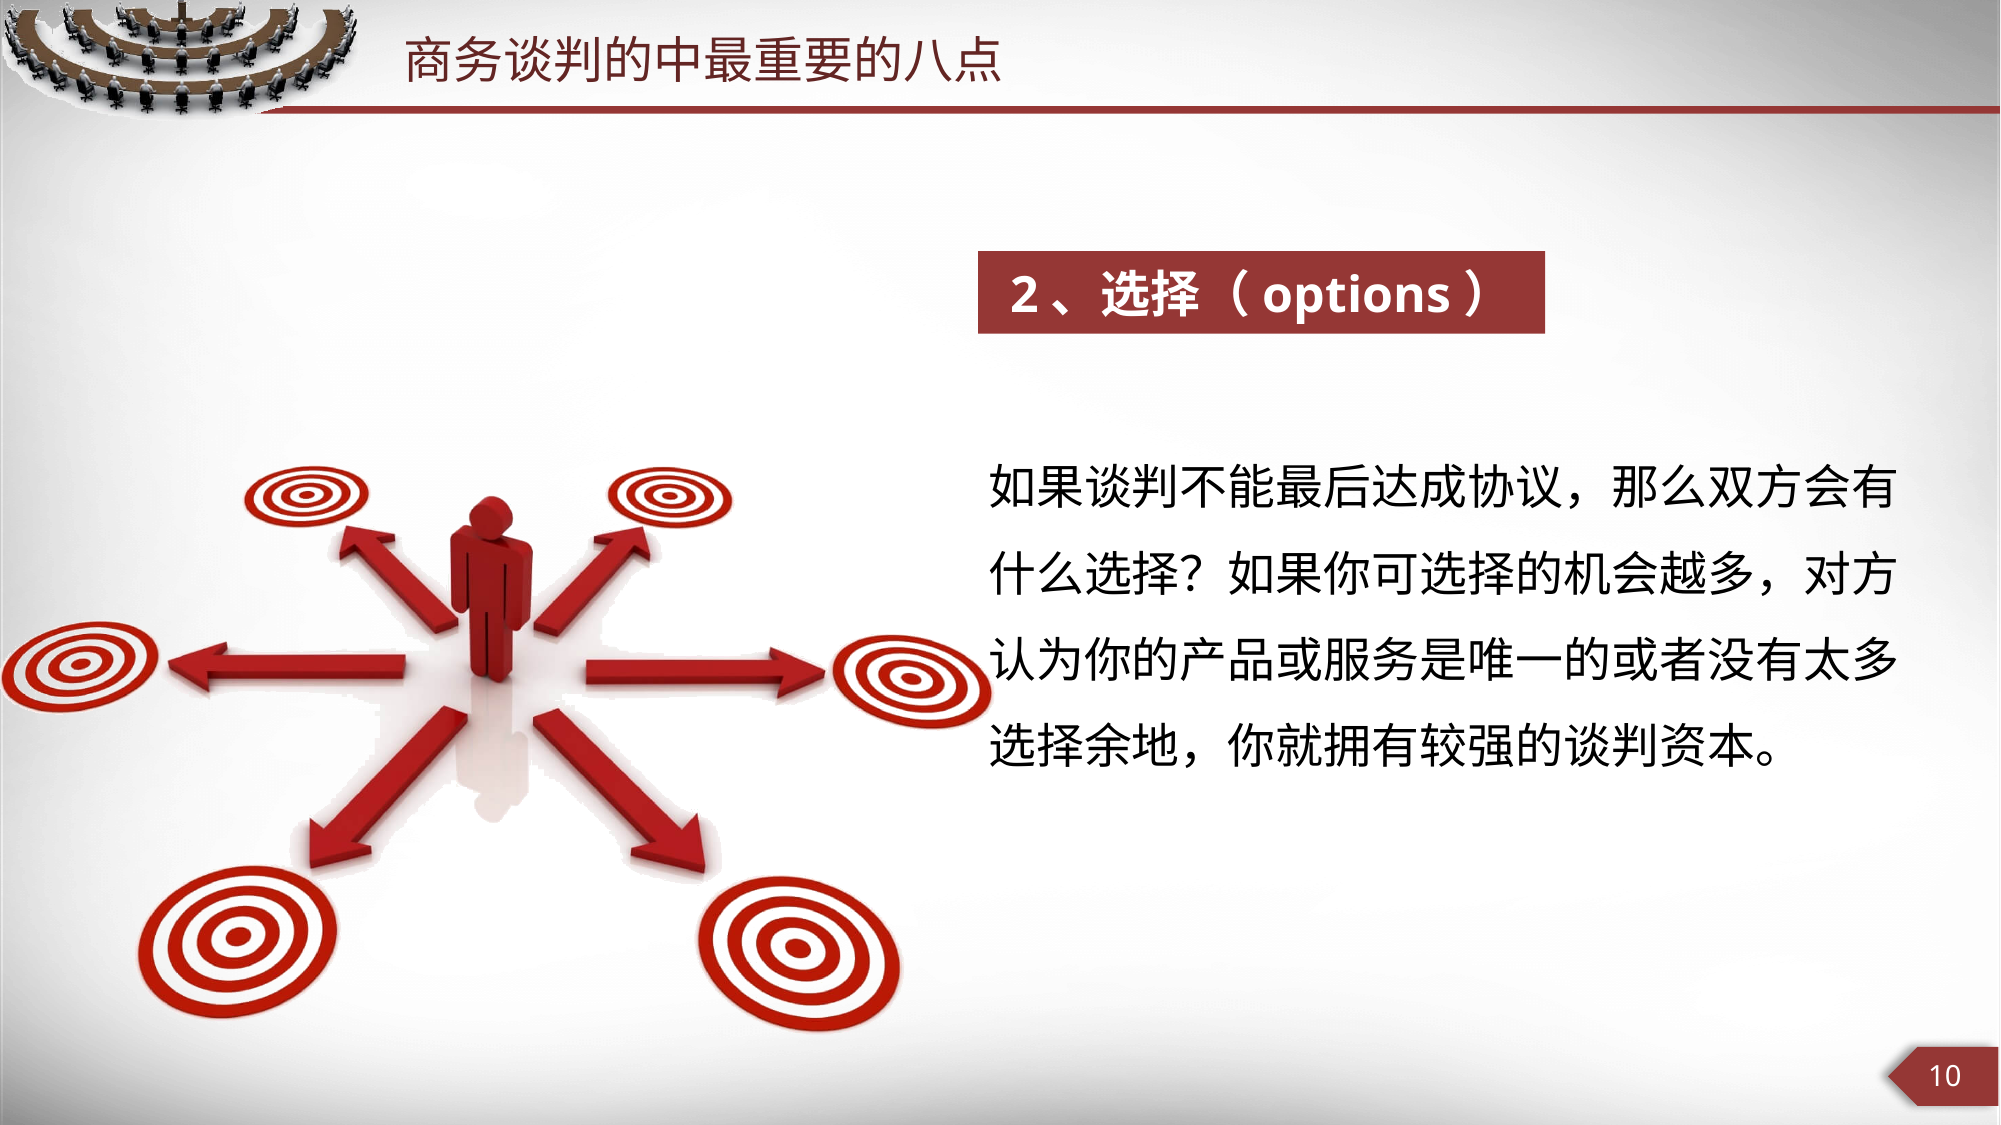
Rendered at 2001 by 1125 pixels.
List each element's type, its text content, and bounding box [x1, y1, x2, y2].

text_box 如果谈判不能最后达成协议，那么双方会有什么选择？如果你可选择的机会越多，对方认为你的产品或服务是唯一的或者没有太多选择余地，你就拥有较强的谈判资本。 [1004, 420, 1952, 858]
list 商务谈判的中最重要的八点 [388, 11, 1074, 107]
slide_number 10 [1889, 1046, 2000, 1107]
picture [0, 0, 2001, 1125]
text_box 2、选择（options） [978, 251, 1546, 334]
